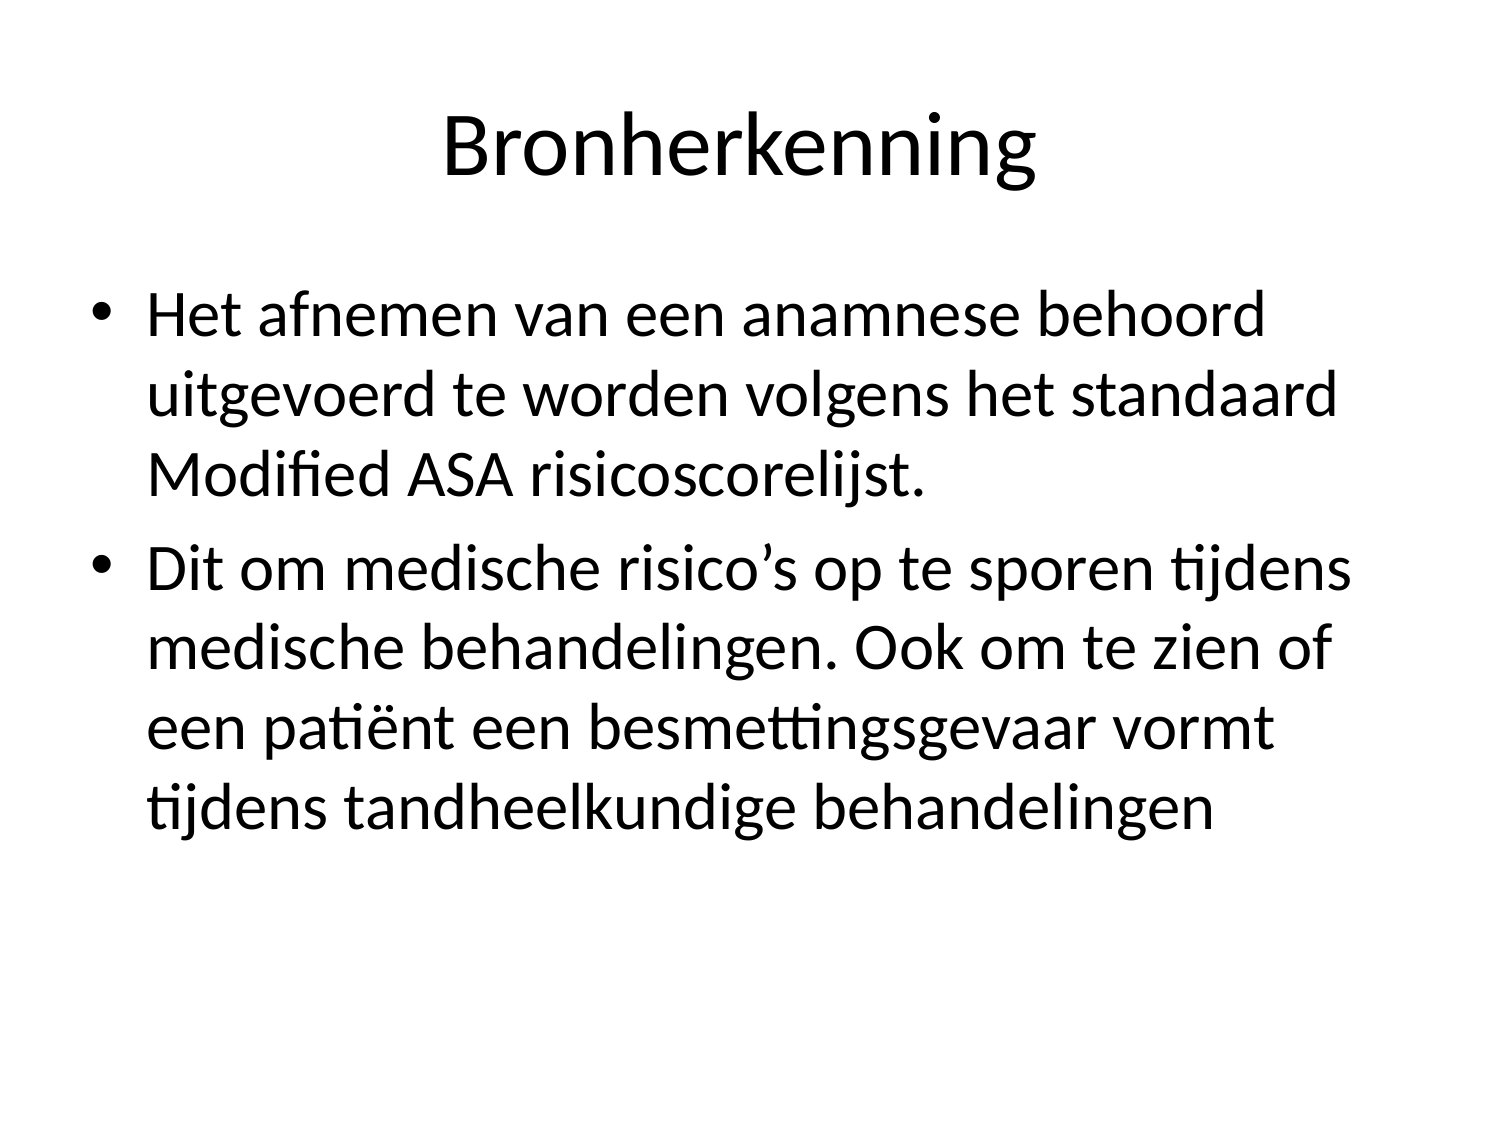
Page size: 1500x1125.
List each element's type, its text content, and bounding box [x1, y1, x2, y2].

title Bronherkenning [75, 45, 1425, 233]
list Het afnemen van een anamnese behoord uitgevoerd te worden volgens het standaard Modified ASA risicoscorelijst. Dit om medische risico’s op te sporen tijdens medische behandelingen. Ook om te zien of een patiënt een besmettingsgevaar vormt tijdens tandheelkundige behandelingen [75, 262, 1425, 1005]
